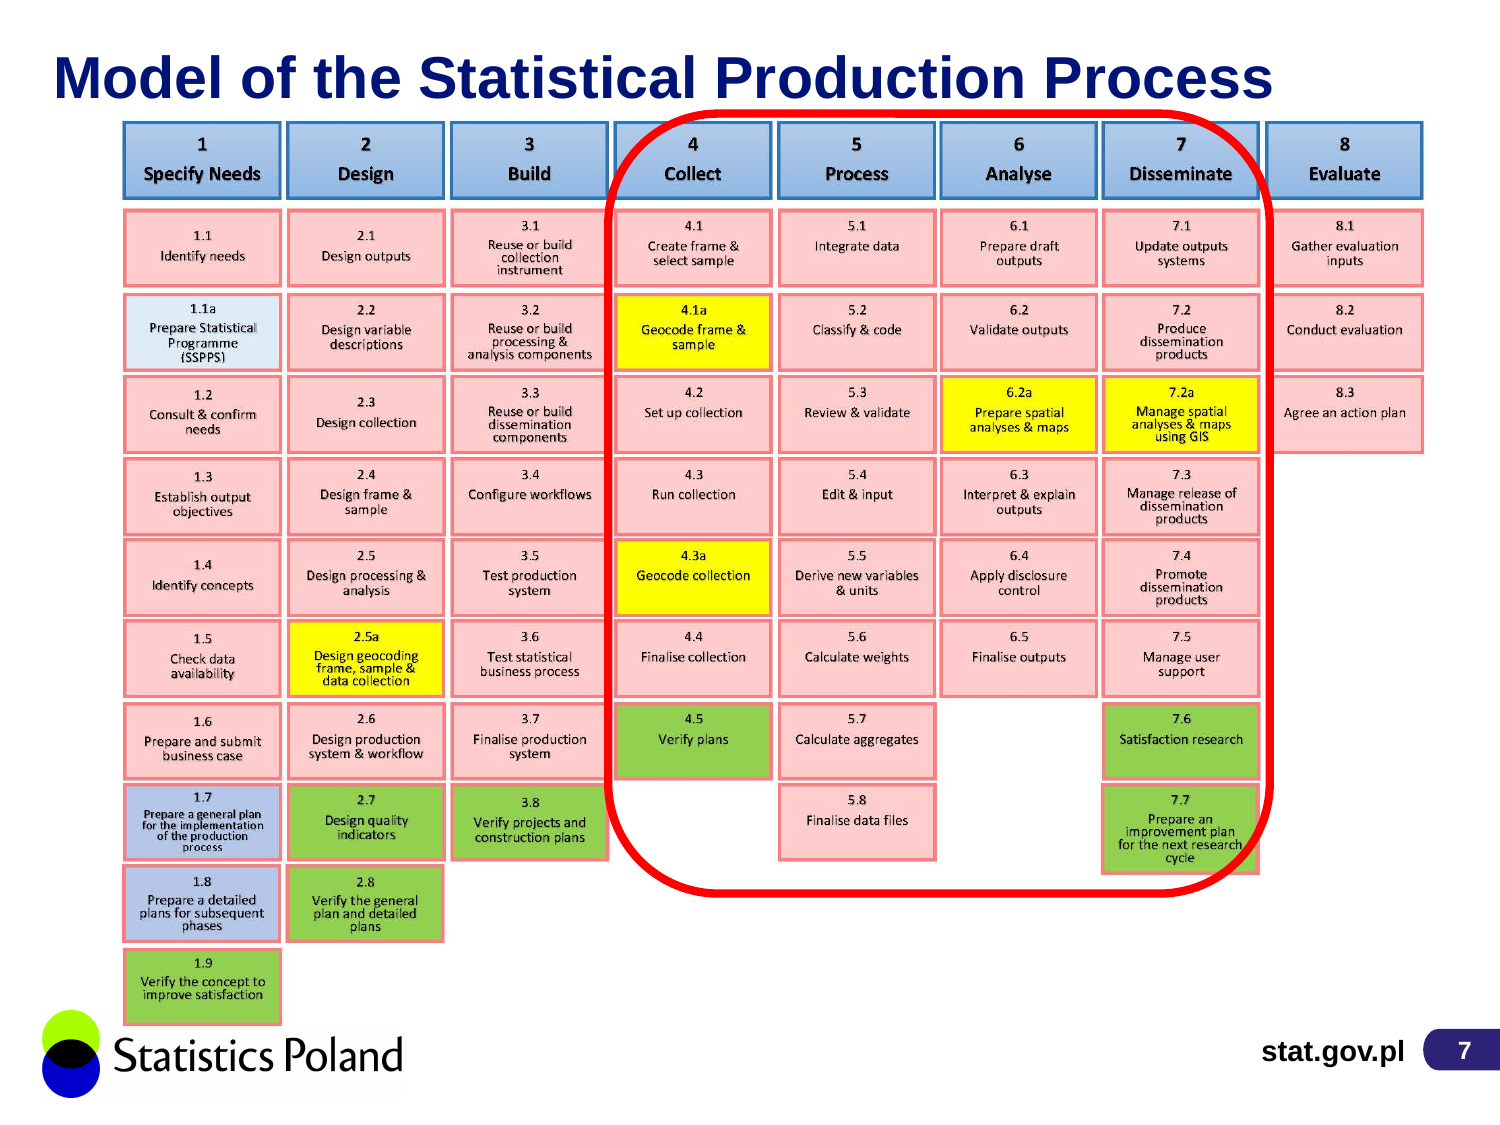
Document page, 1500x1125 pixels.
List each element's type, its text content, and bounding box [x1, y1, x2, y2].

picture [41, 1009, 405, 1099]
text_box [112, 113, 1436, 1028]
title Model of the Statistical Production Process [53, 1, 1471, 120]
